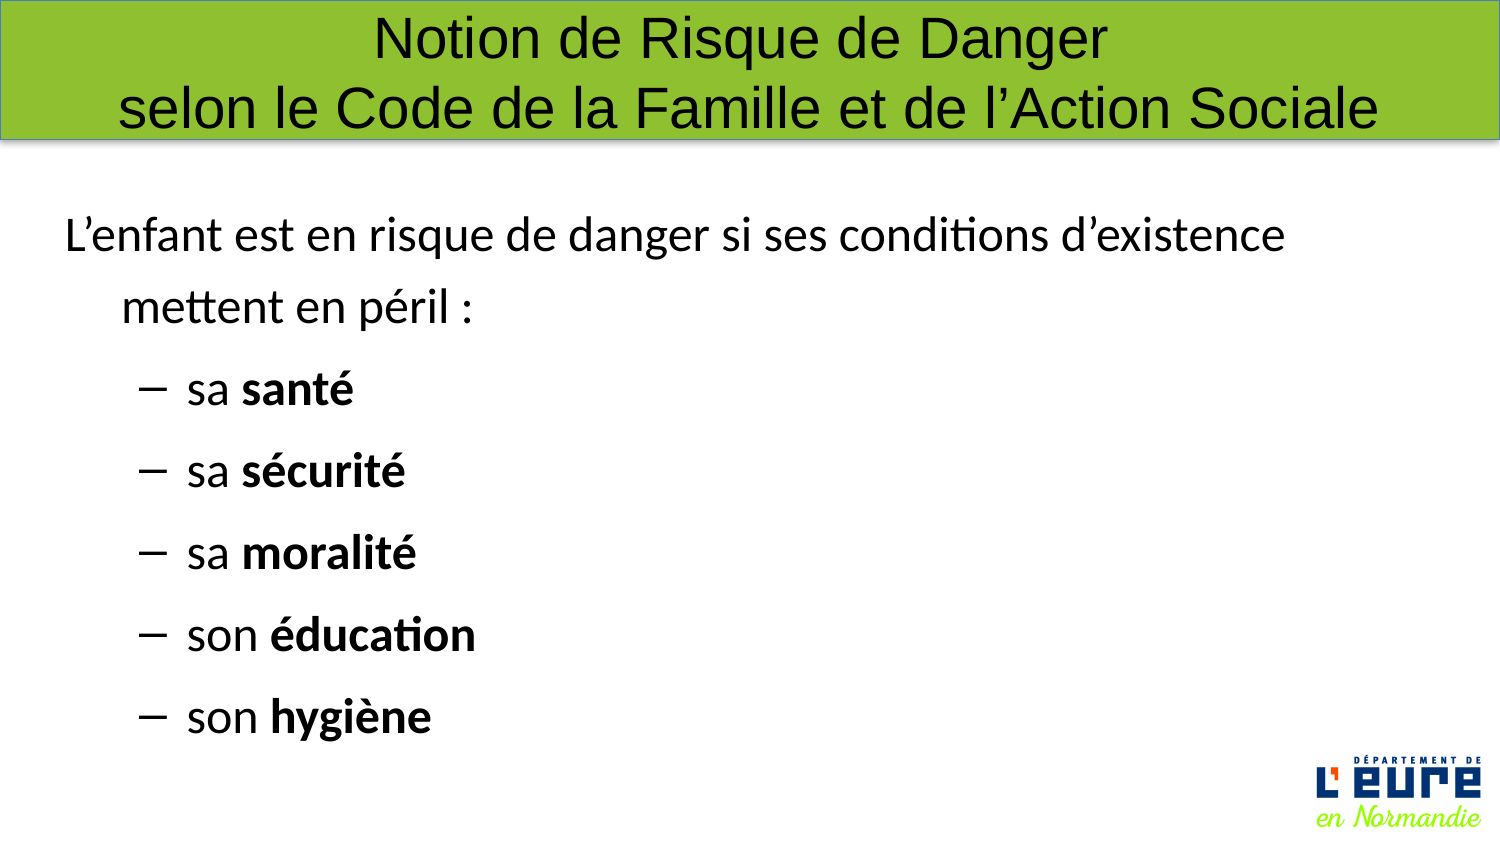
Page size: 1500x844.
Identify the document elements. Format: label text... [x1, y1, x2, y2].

text_box L’enfant est en risque de danger si ses conditions d’existence mettent en péril : sa santé sa sécurité sa moralité son éducation son hygiène [49, 181, 1463, 820]
picture [1315, 752, 1484, 831]
text_box Notion de Risque de Danger selon le Code de la Famille et de l’Action Sociale [0, 0, 1500, 140]
